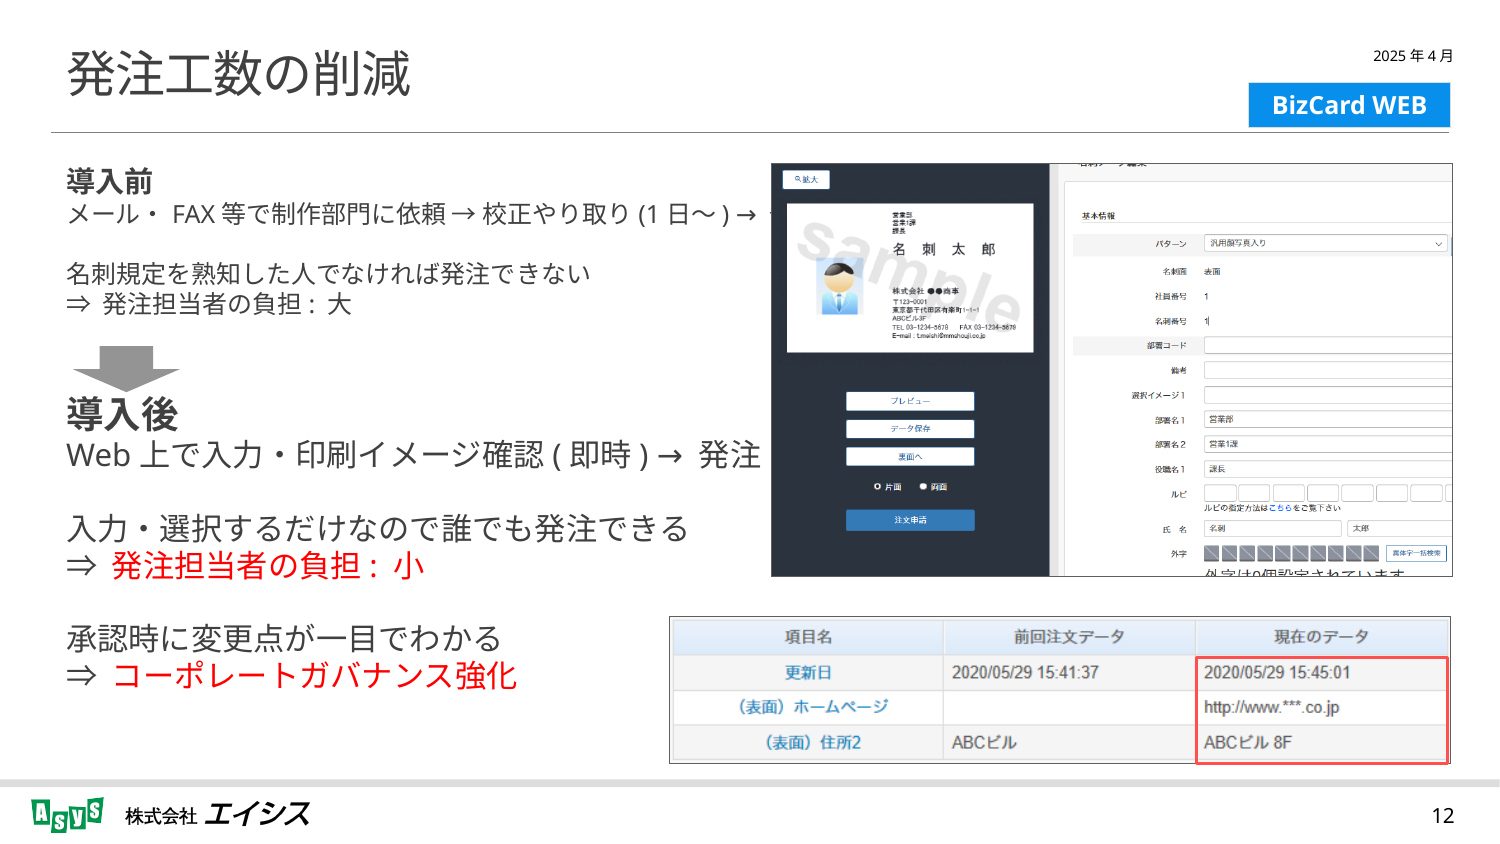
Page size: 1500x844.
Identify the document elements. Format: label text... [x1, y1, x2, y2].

text_box [72, 346, 181, 393]
picture [669, 616, 1452, 765]
picture [125, 799, 315, 830]
picture [770, 163, 1454, 578]
text_box BizCard WEB [1248, 82, 1451, 128]
picture [31, 797, 104, 833]
slide_number 12 [1368, 794, 1470, 840]
list 導入前 メール・FAX等で制作部門に依頼 → 校正やり取り(1日〜) → 発注 名刺規定を熟知した人でなければ発注できない ⇒ 発注担当者の負担: 大 導入後 Web上で入力・印刷イメージ確認(即時) → 発注 入力・選択するだけなので誰でも発注できる ⇒ 発注担当者の負担: 小 承認時に変更点が一目でわかる ⇒ コーポレートガバナンス強化 [51, 152, 866, 714]
title 発注工数の削減 [51, 36, 1449, 131]
